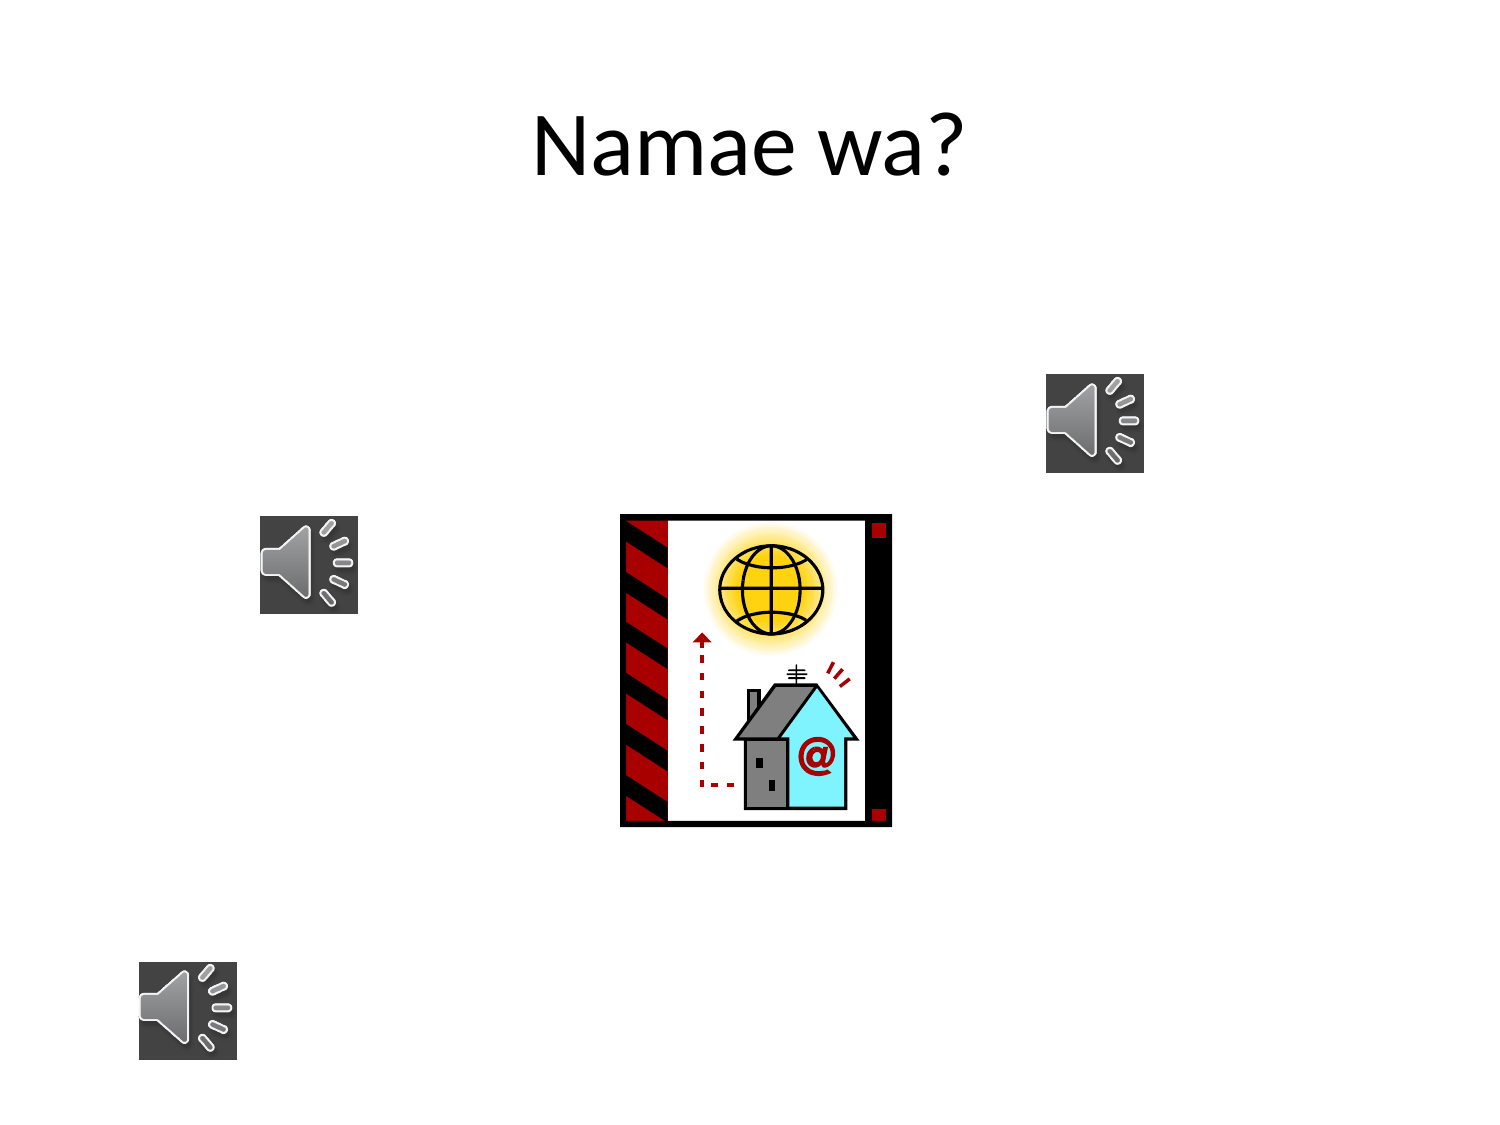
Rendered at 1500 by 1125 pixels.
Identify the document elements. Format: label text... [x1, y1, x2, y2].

picture [1045, 373, 1146, 474]
picture [259, 514, 360, 616]
title Namae wa? [75, 45, 1425, 233]
picture [137, 960, 239, 1062]
picture [619, 513, 893, 828]
